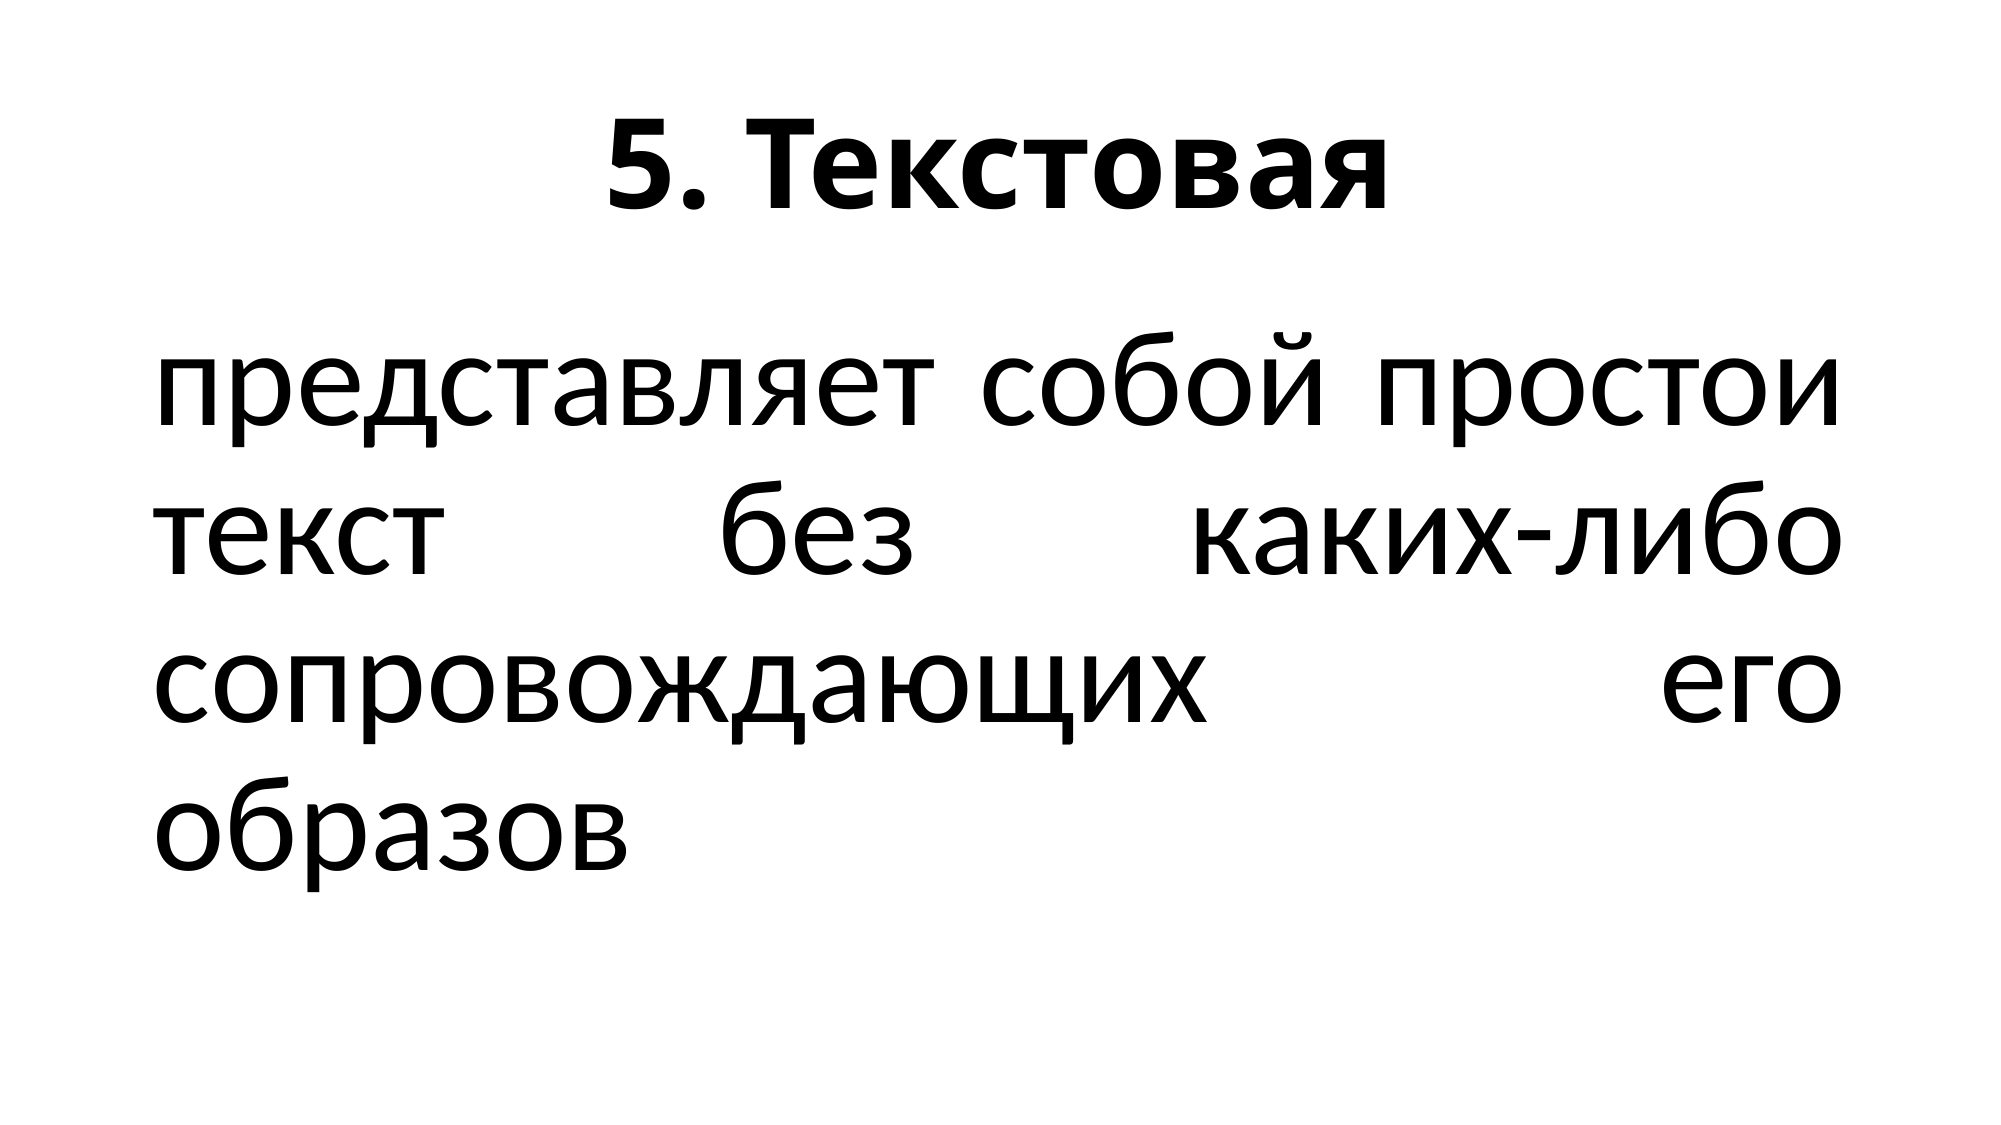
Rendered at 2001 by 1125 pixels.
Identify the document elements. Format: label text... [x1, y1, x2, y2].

title 5. Текстовая [137, 59, 1863, 278]
list представляет собой простои текст без каких-либо сопровождающих его образов [137, 299, 1863, 1014]
